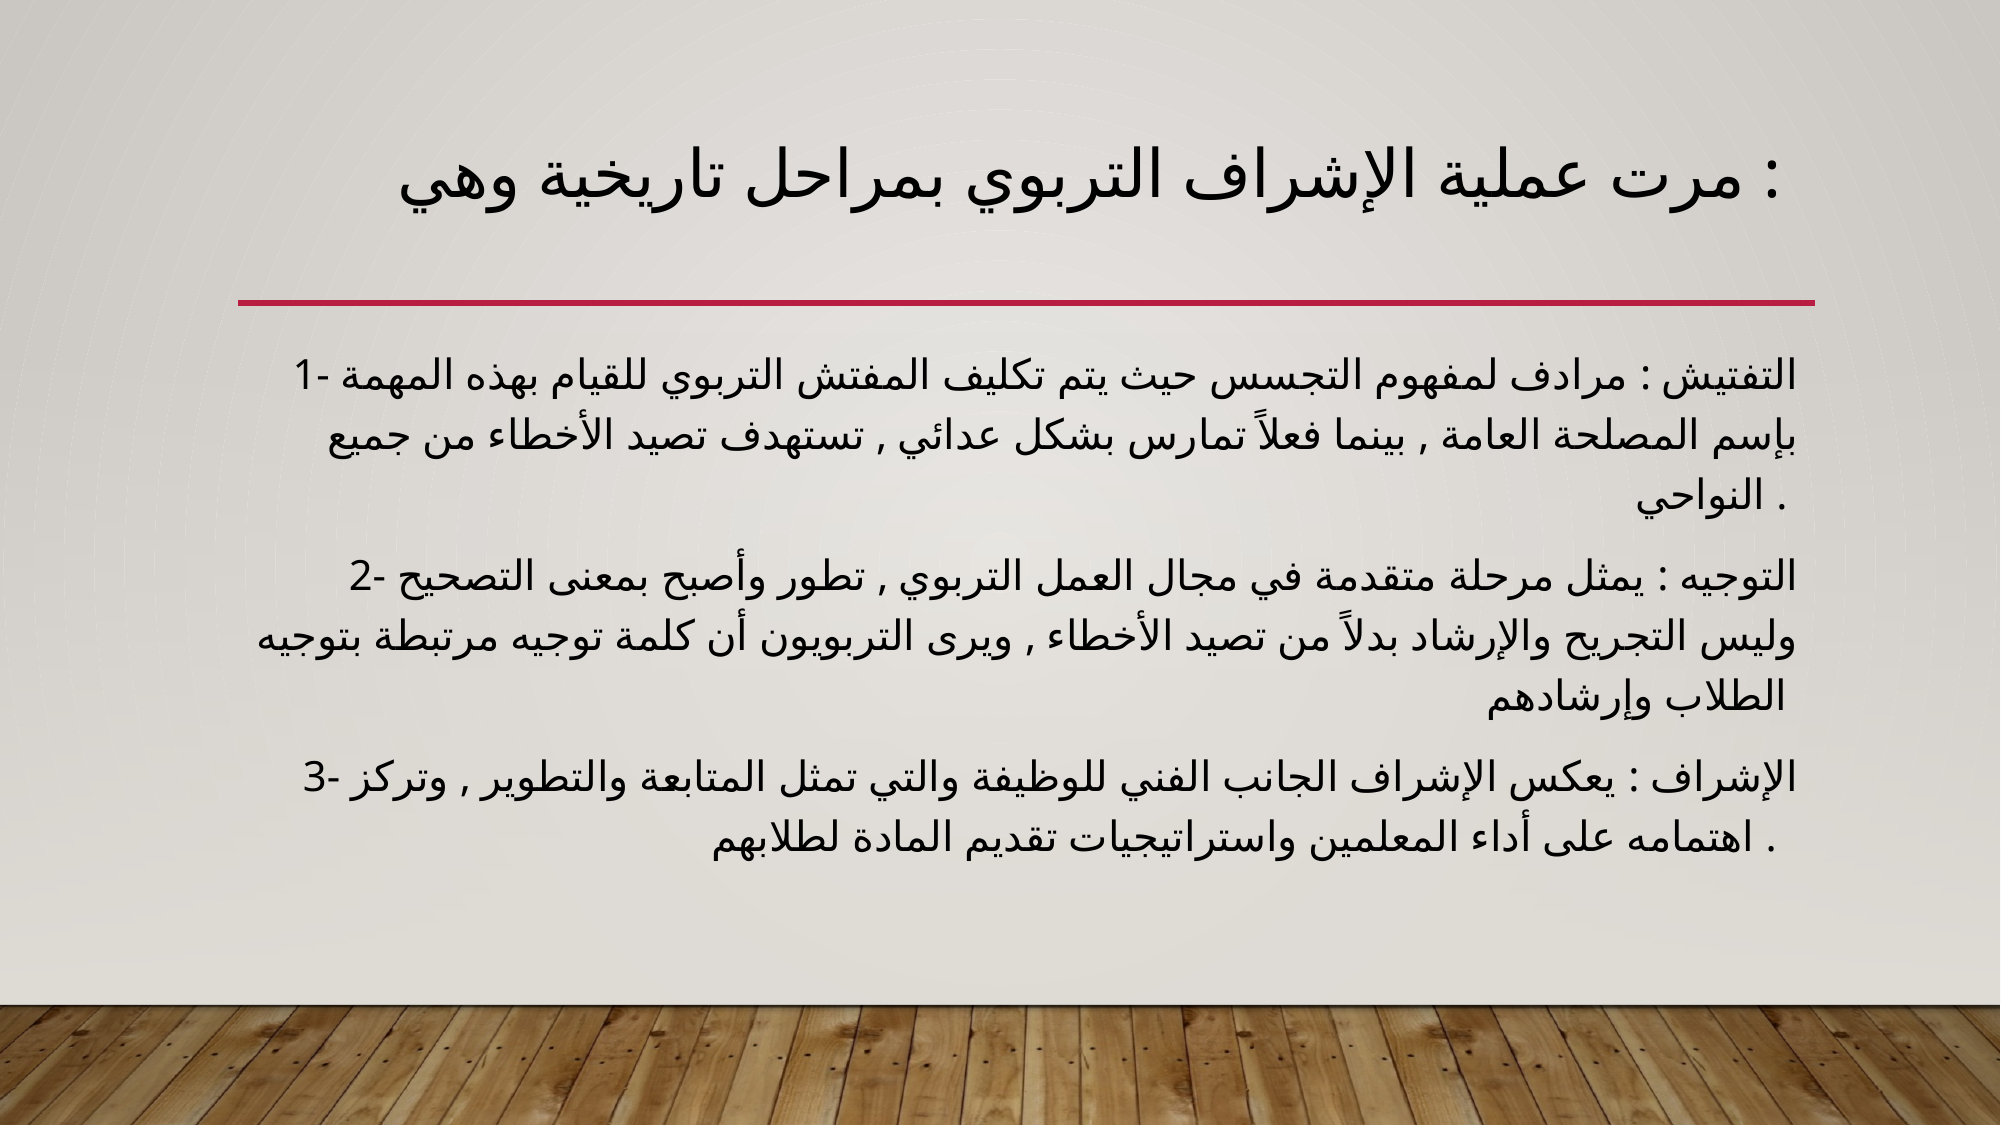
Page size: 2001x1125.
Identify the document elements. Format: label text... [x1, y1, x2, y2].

title مرت عملية الإشراف التربوي بمراحل تاريخية وهي : [238, 131, 1814, 305]
list 1- التفتيش : مرادف لمفهوم التجسس حيث يتم تكليف المفتش التربوي للقيام بهذه المهمة بإسم المصلحة العامة , بينما فعلاً تمارس بشكل عدائي , تستهدف تصيد الأخطاء من جميع النواحي . 2- التوجيه : يمثل مرحلة متقدمة في مجال العمل التربوي , تطور وأصبح بمعنى التصحيح وليس التجريح والإرشاد بدلاً من تصيد الأخطاء , ويرى التربويون أن كلمة توجيه مرتبطة بتوجيه الطلاب وإرشادهم 3- الإشراف : يعكس الإشراف الجانب الفني للوظيفة والتي تمثل المتابعة والتطوير , وتركز اهتمامه على أداء المعلمين واستراتيجيات تقديم المادة لطلابهم . [238, 330, 1814, 897]
picture [0, 1005, 2000, 1125]
